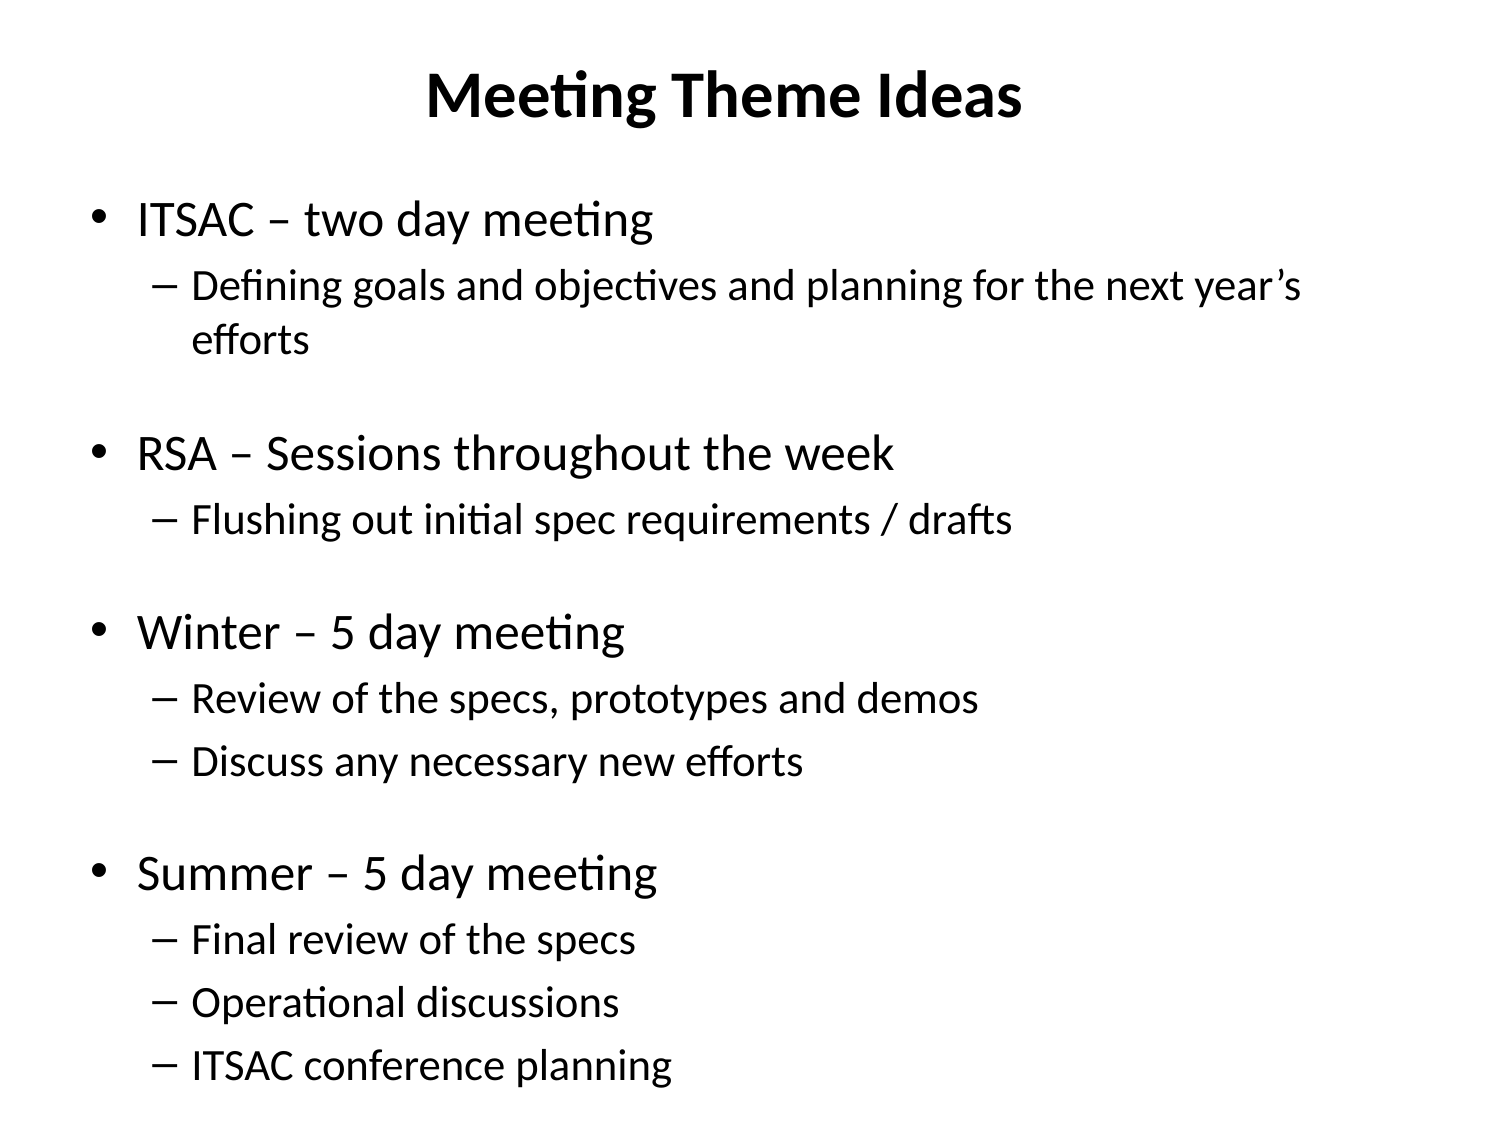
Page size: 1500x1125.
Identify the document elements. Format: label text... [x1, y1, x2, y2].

title Meeting Theme Ideas [50, 19, 1401, 163]
list ITSAC – two day meeting Defining goals and objectives and planning for the next year’s efforts RSA – Sessions throughout the week Flushing out initial spec requirements / drafts Winter – 5 day meeting Review of the specs, prototypes and demos Discuss any necessary new efforts Summer – 5 day meeting Final review of the specs Operational discussions ITSAC conference planning [75, 177, 1425, 1104]
